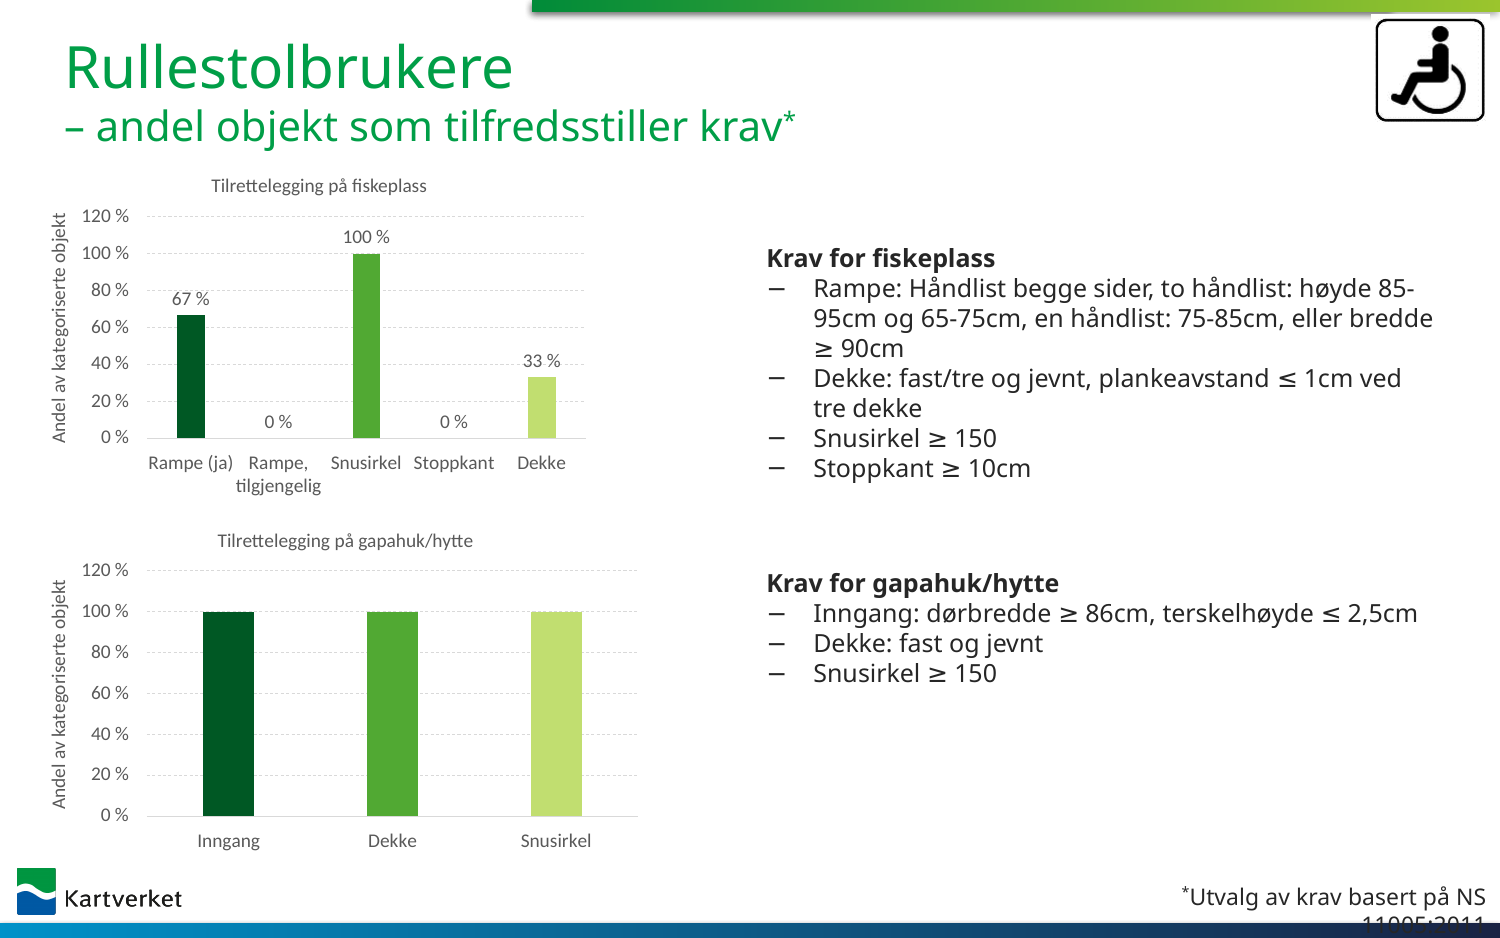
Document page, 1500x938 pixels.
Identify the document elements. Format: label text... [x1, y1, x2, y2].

picture [1371, 13, 1491, 127]
text_box Krav for gapahuk/hytte Inngang: dørbredde ≥ 86cm, terskelhøyde ≤ 2,5cm Dekke: fast og jevnt Snusirkel ≥ 150 [751, 560, 1452, 695]
picture [41, 166, 597, 505]
picture [41, 520, 650, 859]
text_box *Utvalg av krav basert på NS 11005:2011 [1068, 873, 1500, 938]
text_box Rullestolbrukere – andel objekt som tilfredsstiller krav* [49, 29, 1431, 158]
text_box Krav for fiskeplass Rampe: Håndlist begge sider, to håndlist: høyde 85-95cm og 65-75cm, en håndlist: 75-85cm, eller bredde ≥ 90cm Dekke: fast/tre og jevnt, plankeavstand ≤ 1cm ved tre dekke Snusirkel ≥ 150 Stoppkant ≥ 10cm [751, 235, 1452, 490]
